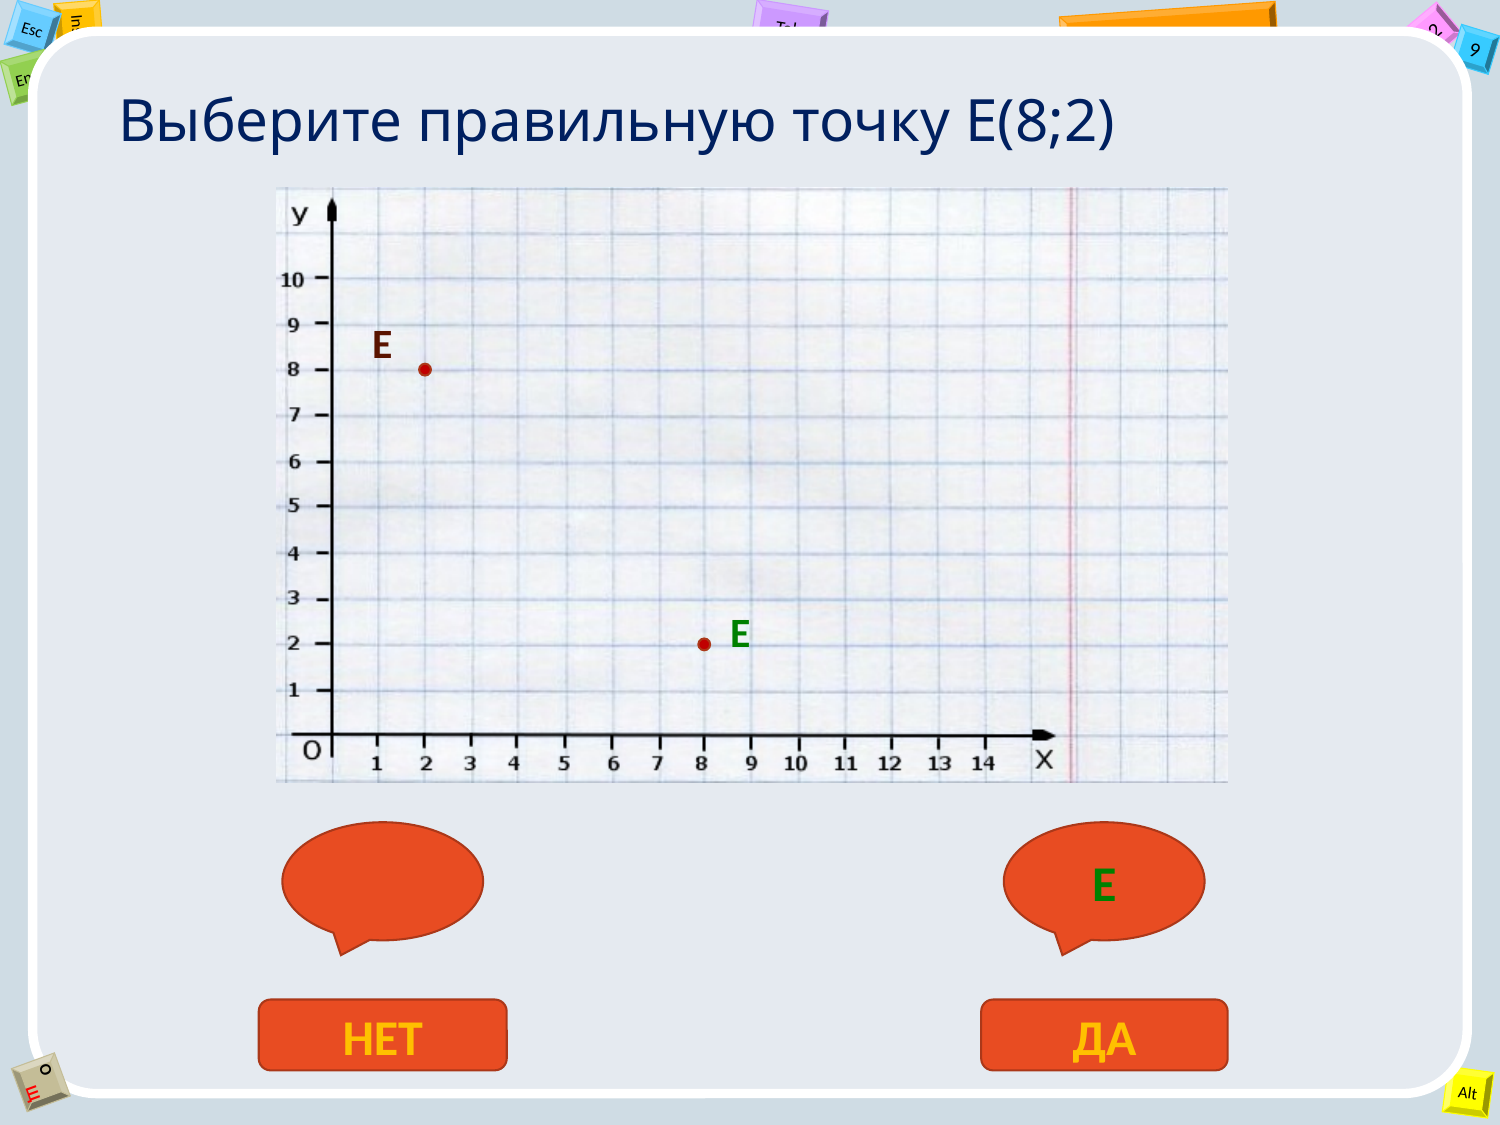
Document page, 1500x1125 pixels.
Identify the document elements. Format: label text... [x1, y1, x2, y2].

text_box ДА [980, 998, 1229, 1072]
text_box Е [281, 821, 485, 957]
text_box Е [1002, 821, 1206, 957]
text_box НЕТ [257, 998, 508, 1072]
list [276, 187, 1228, 783]
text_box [698, 597, 763, 664]
title Выберите правильную точку Е(8;2) [103, 14, 1397, 232]
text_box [357, 309, 431, 376]
